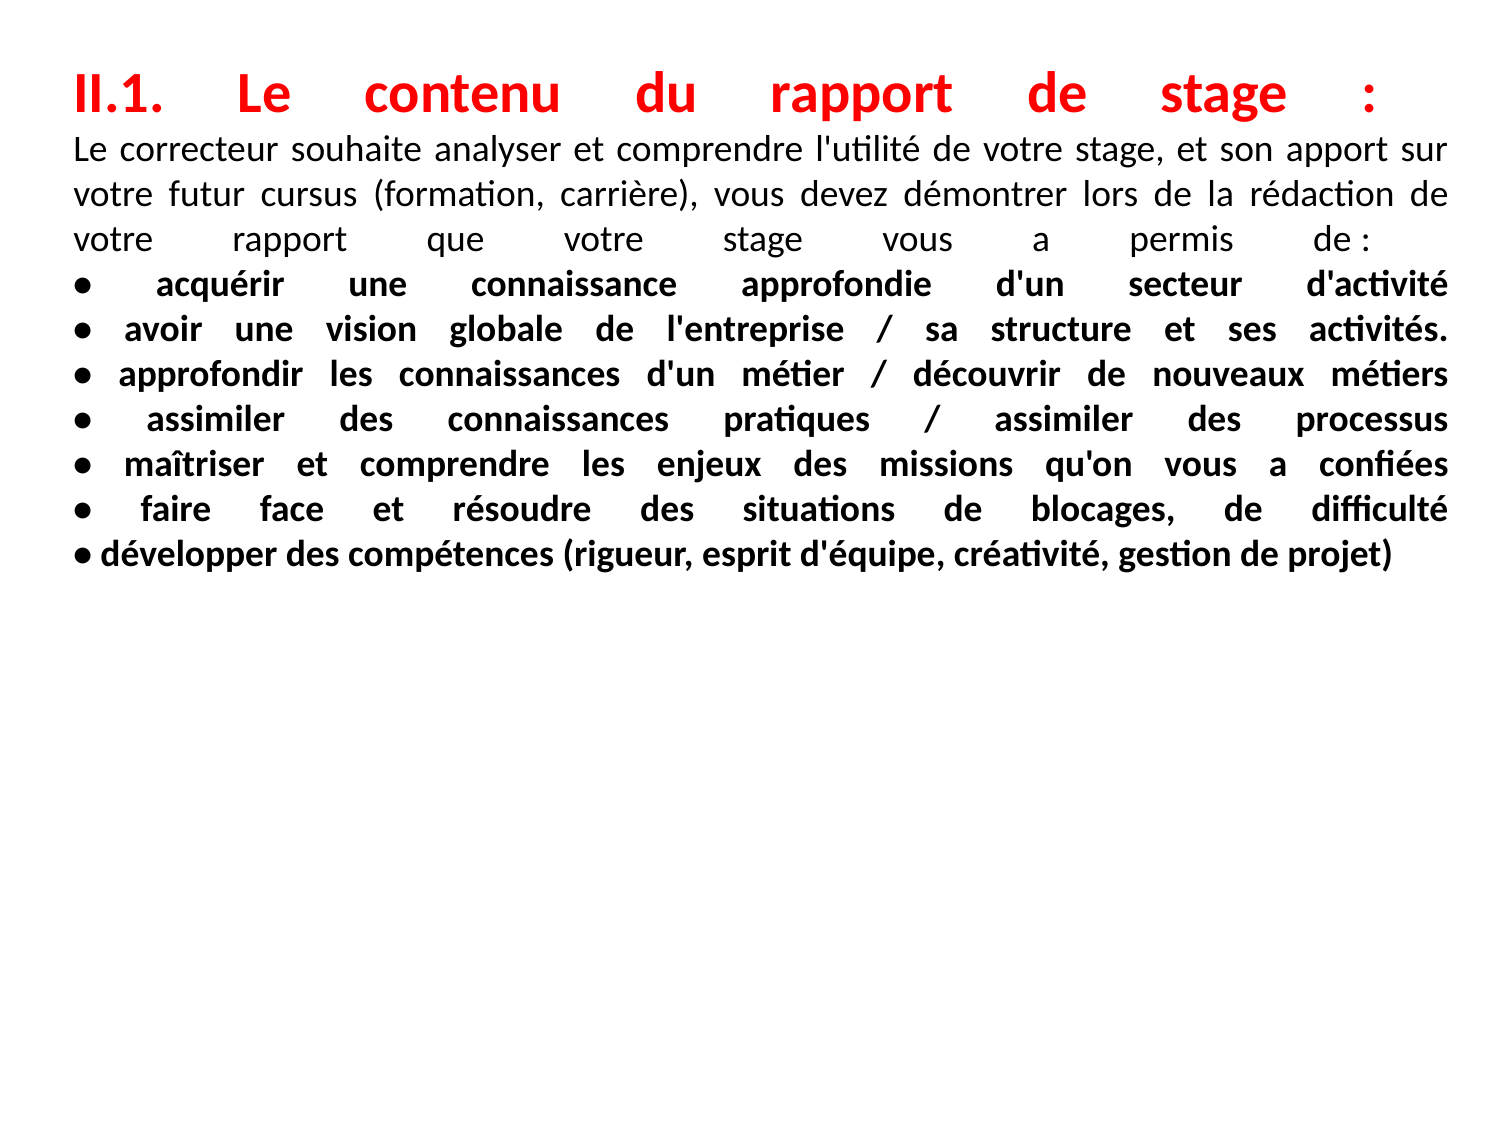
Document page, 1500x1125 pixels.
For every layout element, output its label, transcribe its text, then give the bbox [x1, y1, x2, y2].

text_box II.1. Le contenu du rapport de stage : Le correcteur souhaite analyser et comprendre l'utilité de votre stage, et son apport sur votre futur cursus (formation, carrière), vous devez démontrer lors de la rédaction de votre rapport que votre stage vous a permis de : • acquérir une connaissance approfondie d'un secteur d'activité • avoir une vision globale de l'entreprise / sa structure et ses activités. • approfondir les connaissances d'un métier / découvrir de nouveaux métiers • assimiler des connaissances pratiques / assimiler des processus • maîtriser et comprendre les enjeux des missions qu'on vous a confiées • faire face et résoudre des situations de blocages, de difficulté • développer des compétences (rigueur, esprit d'équipe, créativité, gestion de projet) [58, 46, 1465, 582]
